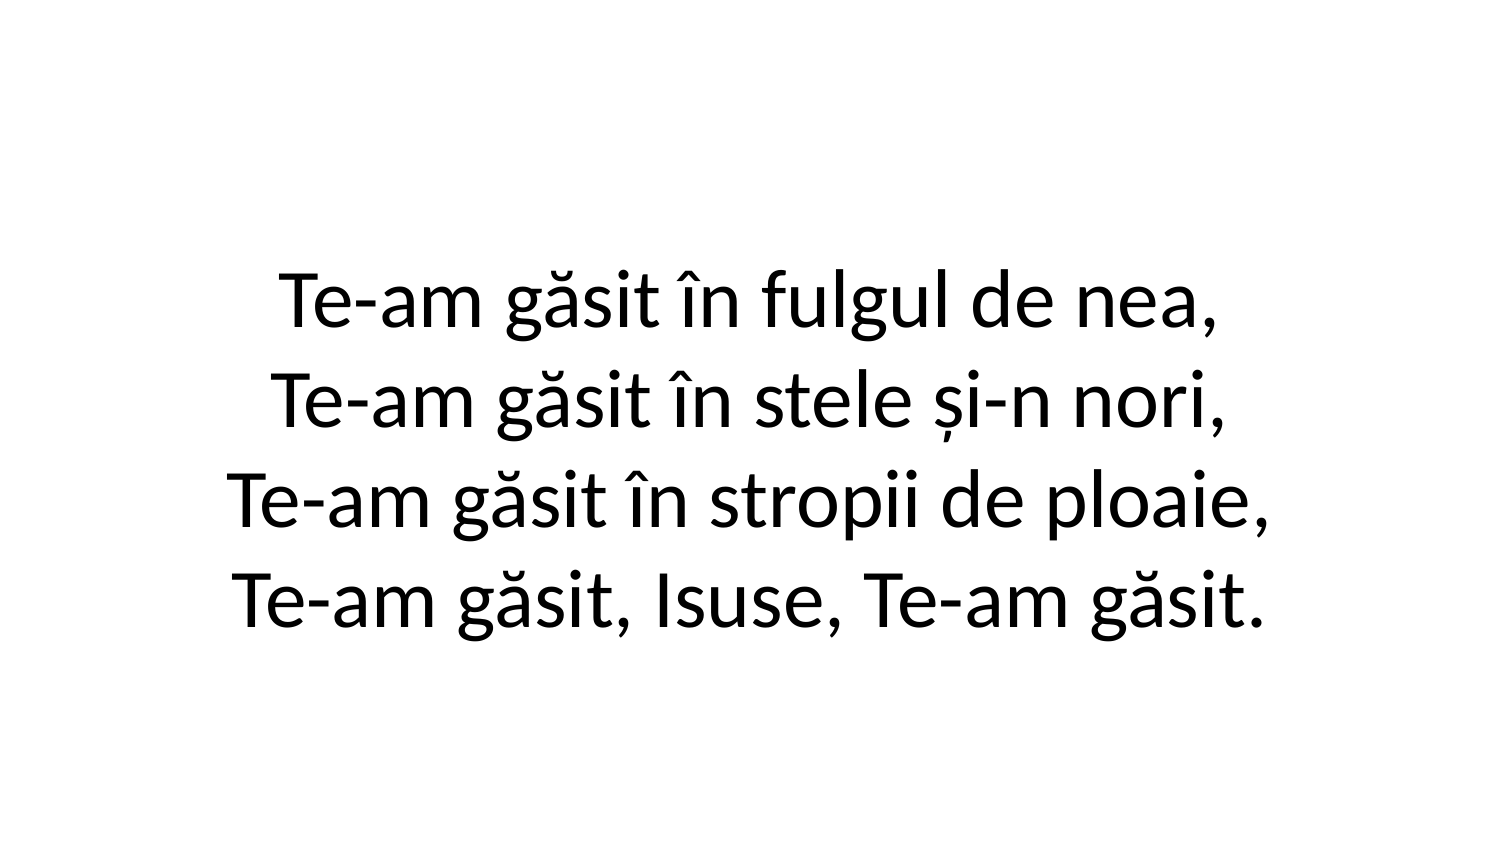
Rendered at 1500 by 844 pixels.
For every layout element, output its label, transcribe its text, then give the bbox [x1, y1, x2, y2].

text_box Te-am găsit în fulgul de nea, Te-am găsit în stele și-n nori, Te-am găsit în stropii de ploaie, Te-am găsit, Isuse, Te-am găsit. [211, 192, 1289, 652]
